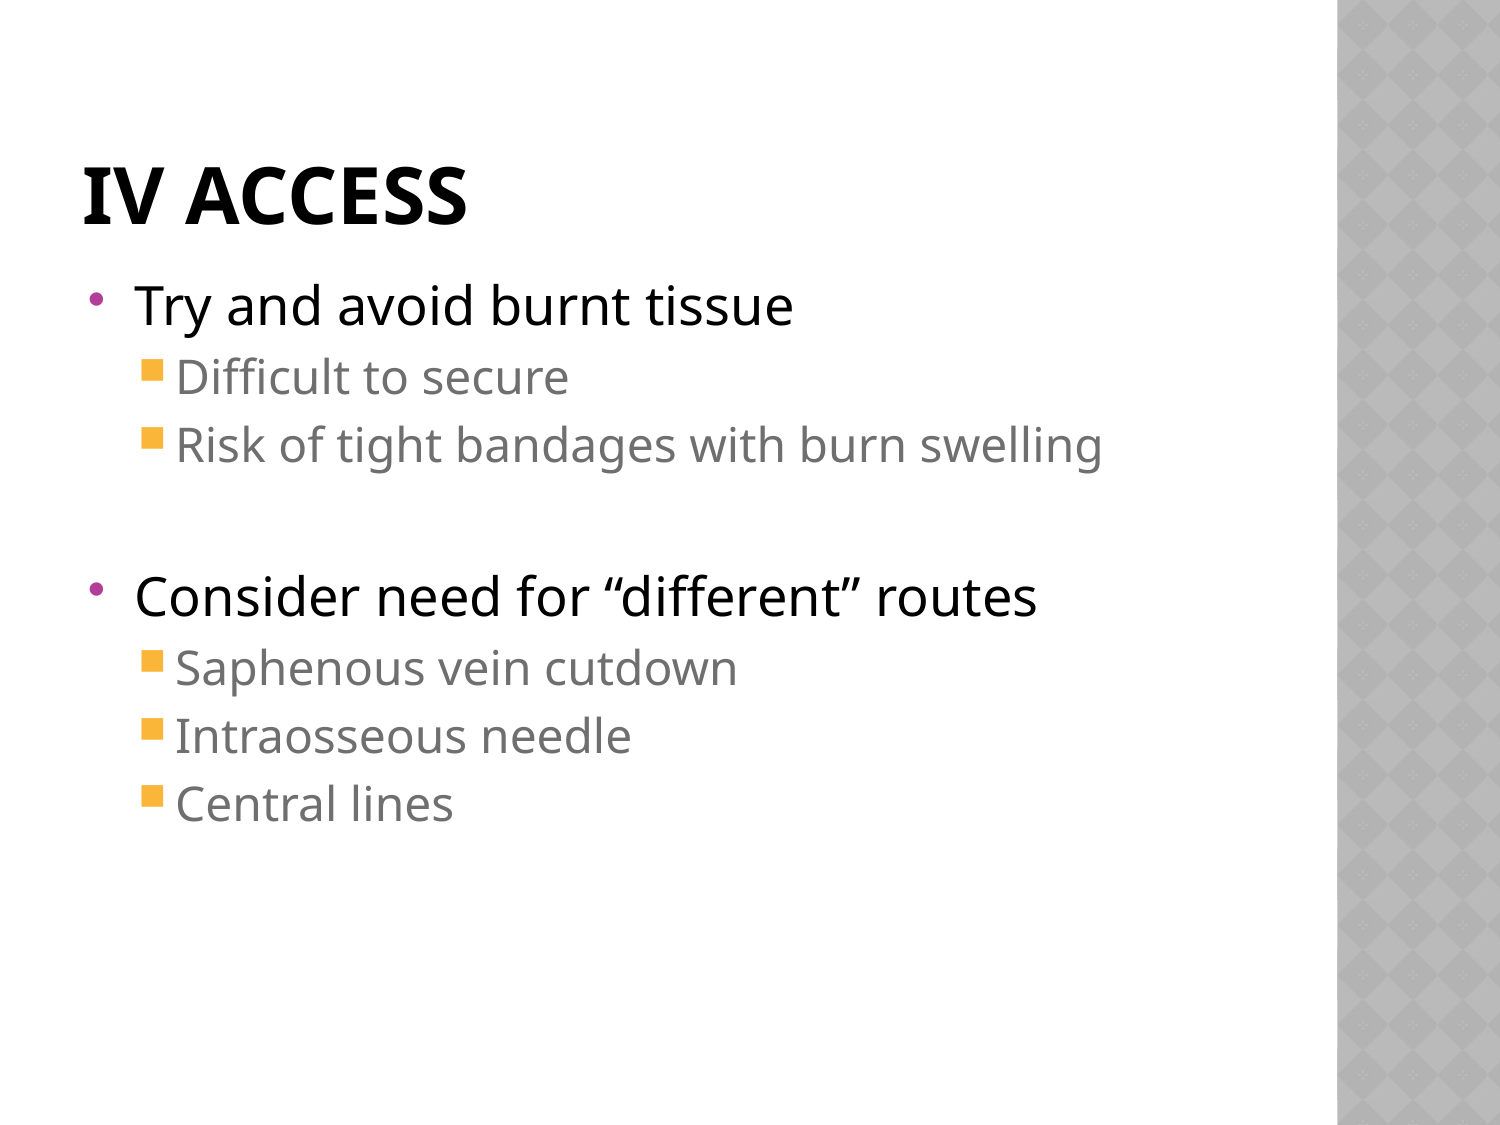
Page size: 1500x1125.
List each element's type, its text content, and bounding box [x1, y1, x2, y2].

title IV access [75, 52, 1263, 240]
list Try and avoid burnt tissue Difficult to secure Risk of tight bandages with burn swelling Consider need for “different” routes Saphenous vein cutdown Intraosseous needle Central lines [75, 264, 1263, 1059]
